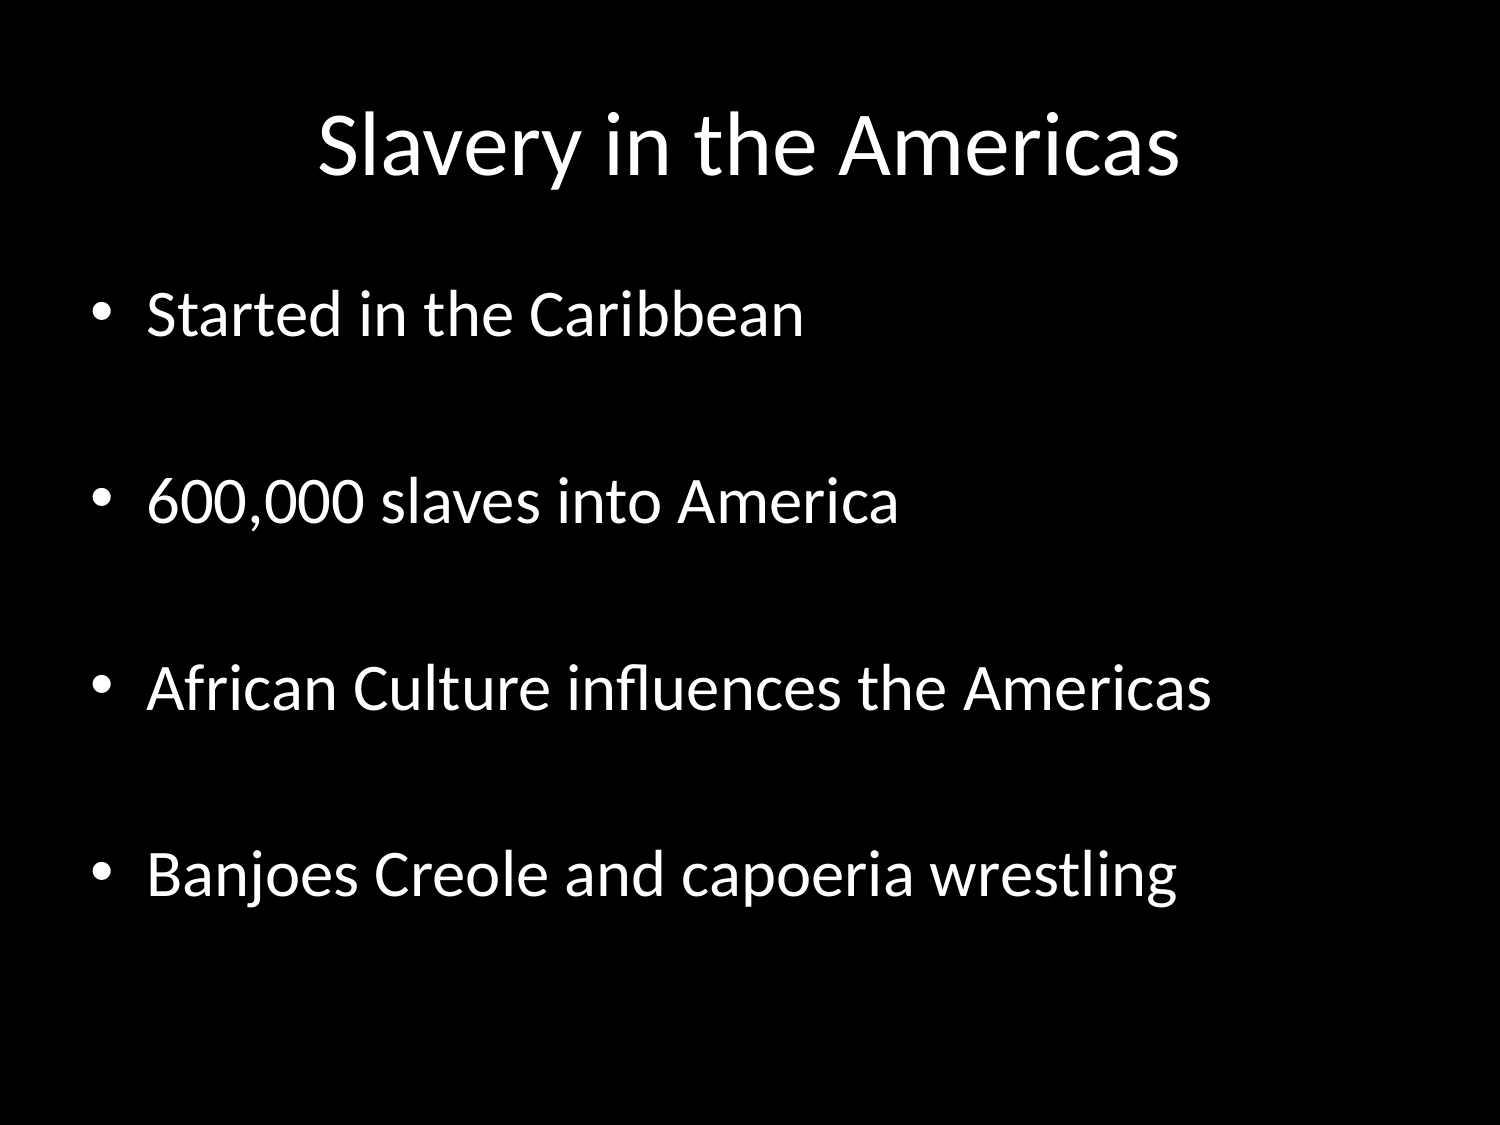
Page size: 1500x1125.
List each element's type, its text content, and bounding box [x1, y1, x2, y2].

title Slavery in the Americas [75, 45, 1425, 233]
list Started in the Caribbean 600,000 slaves into America African Culture influences the Americas Banjoes Creole and capoeria wrestling [75, 262, 1425, 1005]
